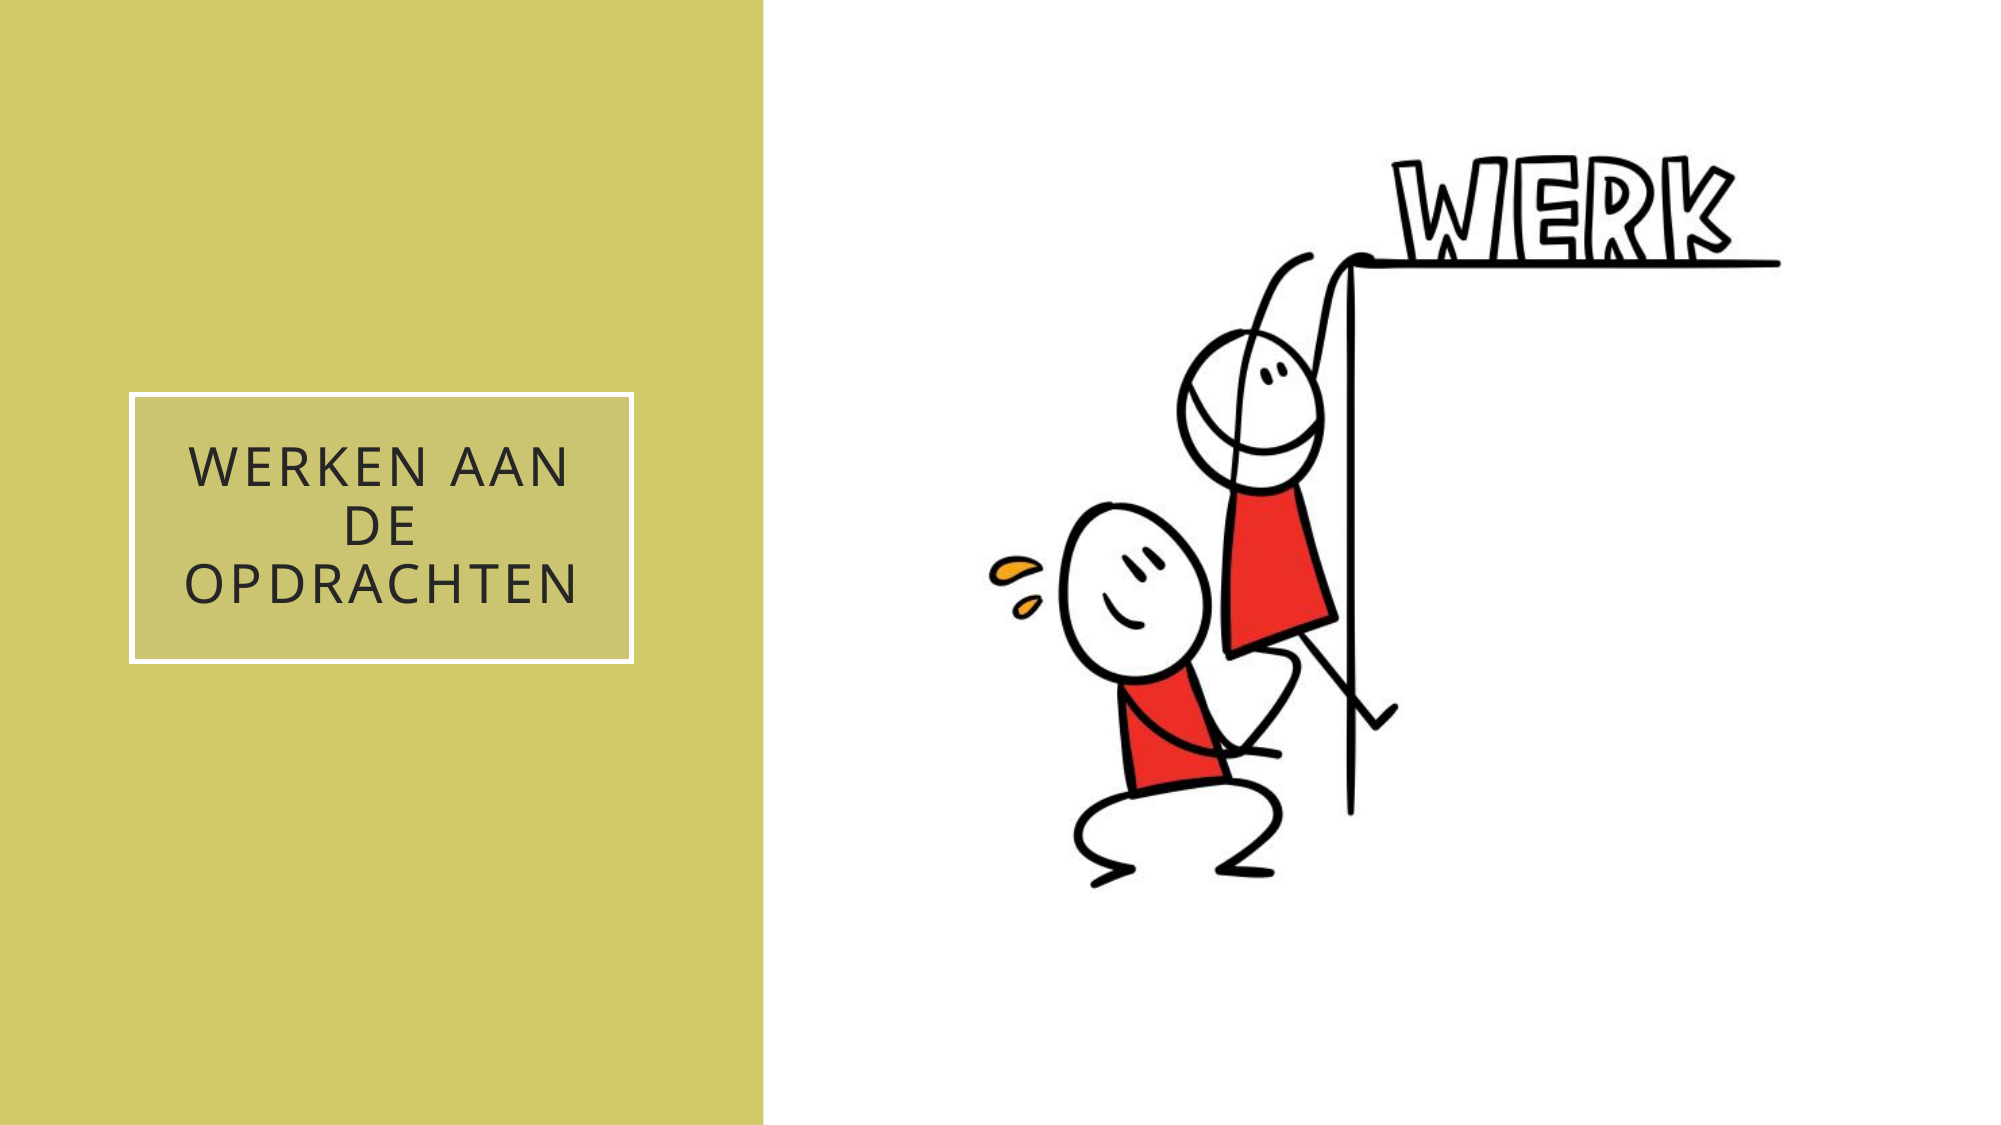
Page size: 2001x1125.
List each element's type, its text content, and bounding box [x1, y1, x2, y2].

text_box [762, 0, 2000, 1125]
title Werken aan de opdrachten [129, 392, 634, 664]
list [949, 104, 1814, 969]
